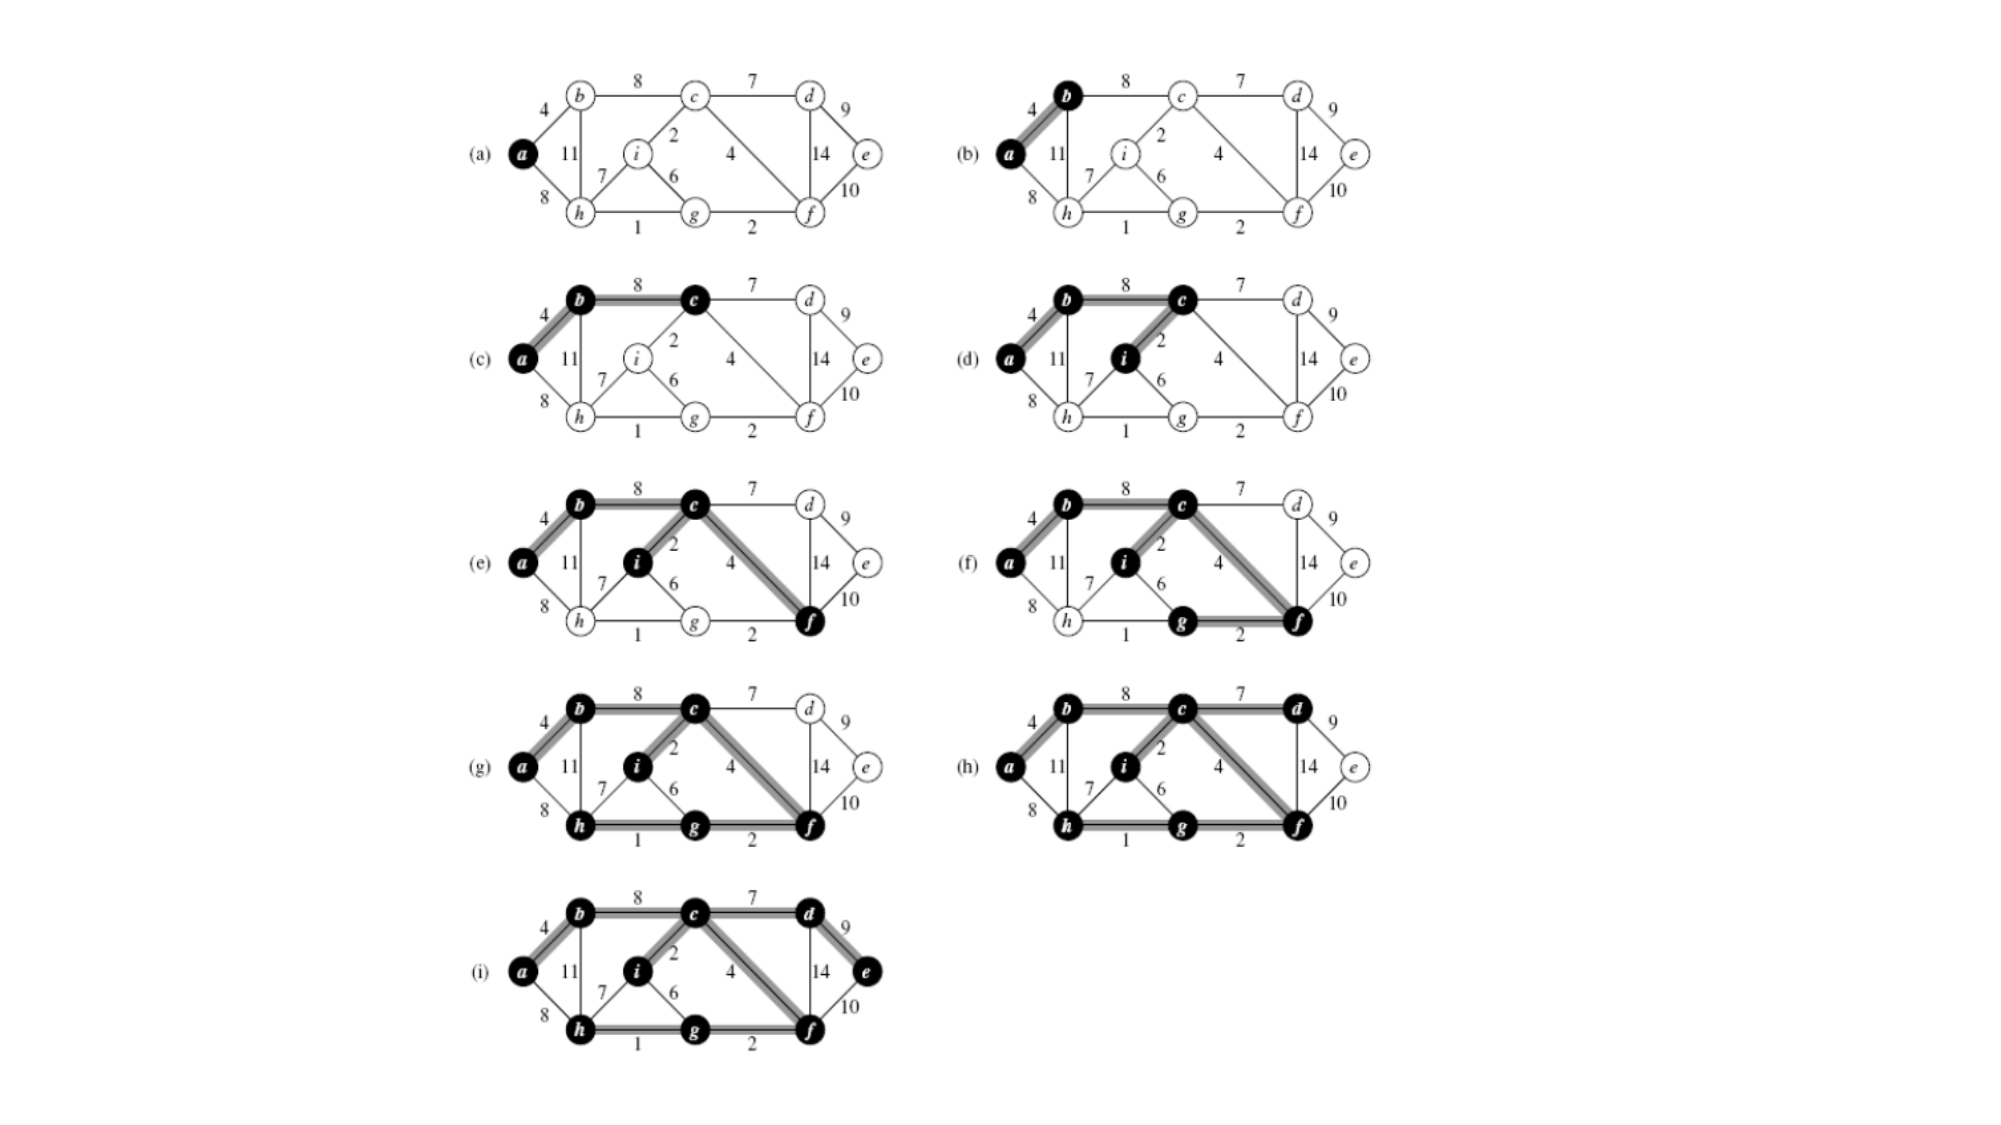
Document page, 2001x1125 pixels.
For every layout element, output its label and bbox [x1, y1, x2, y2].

list [448, 59, 1378, 1066]
